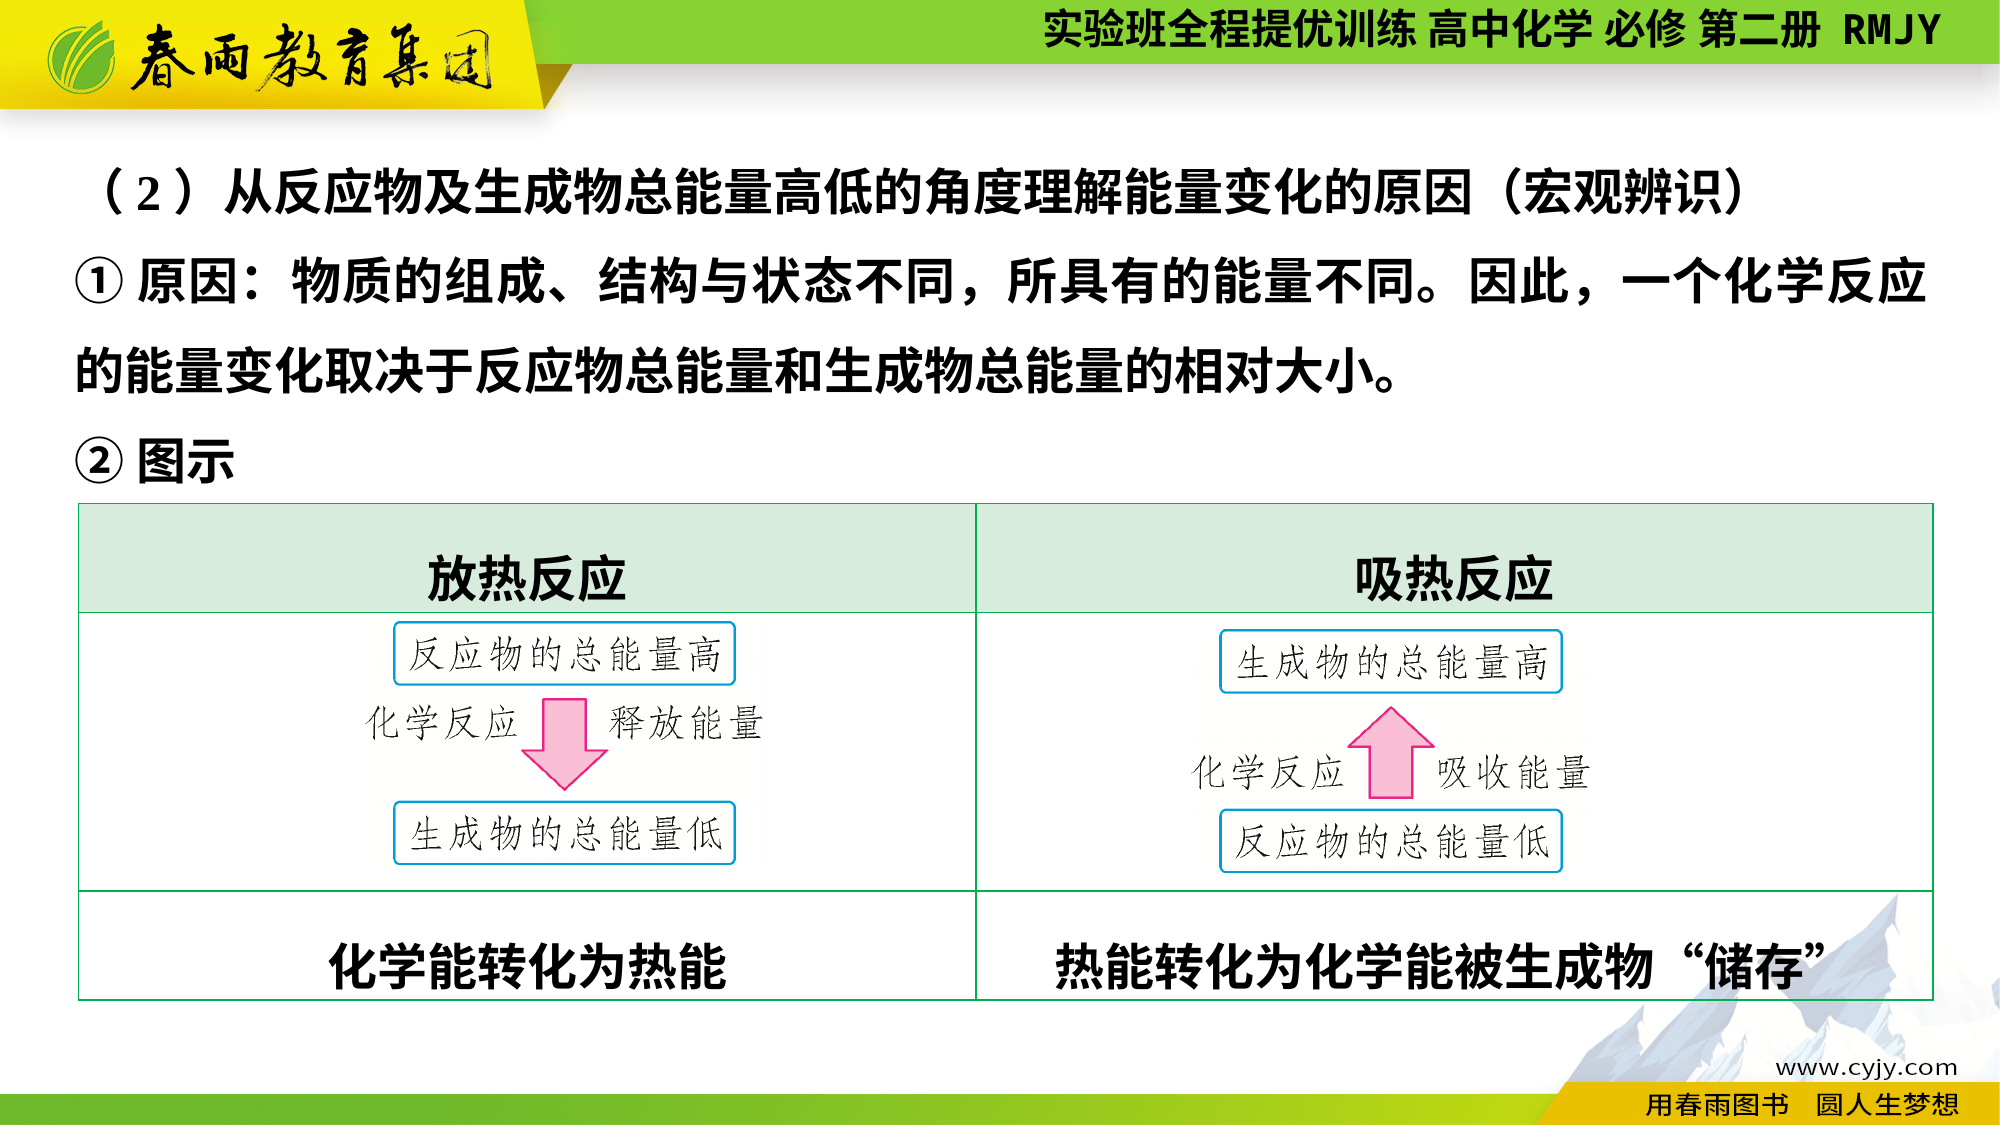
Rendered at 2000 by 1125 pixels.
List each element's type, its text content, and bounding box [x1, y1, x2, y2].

table_cell [79, 613, 975, 890]
table_header 吸热反应 [977, 504, 1932, 612]
list （2）从反应物及生成物总能量高低的角度理解能量变化的原因（宏观辨识） ①原因：物质的组成、结构与状态不同，所具有的能量不同。因此，一个化学反应的能量变化取决于反应物总能量和生成物总能量的相对大小。 ②图示 [59, 122, 1944, 502]
table_cell [977, 613, 1932, 890]
table_cell 热能转化为化学能被生成物“储存” [977, 892, 1932, 999]
table_cell 化学能转化为热能 [79, 892, 975, 999]
picture [0, 0, 2000, 1125]
table_header 放热反应 [79, 504, 975, 612]
